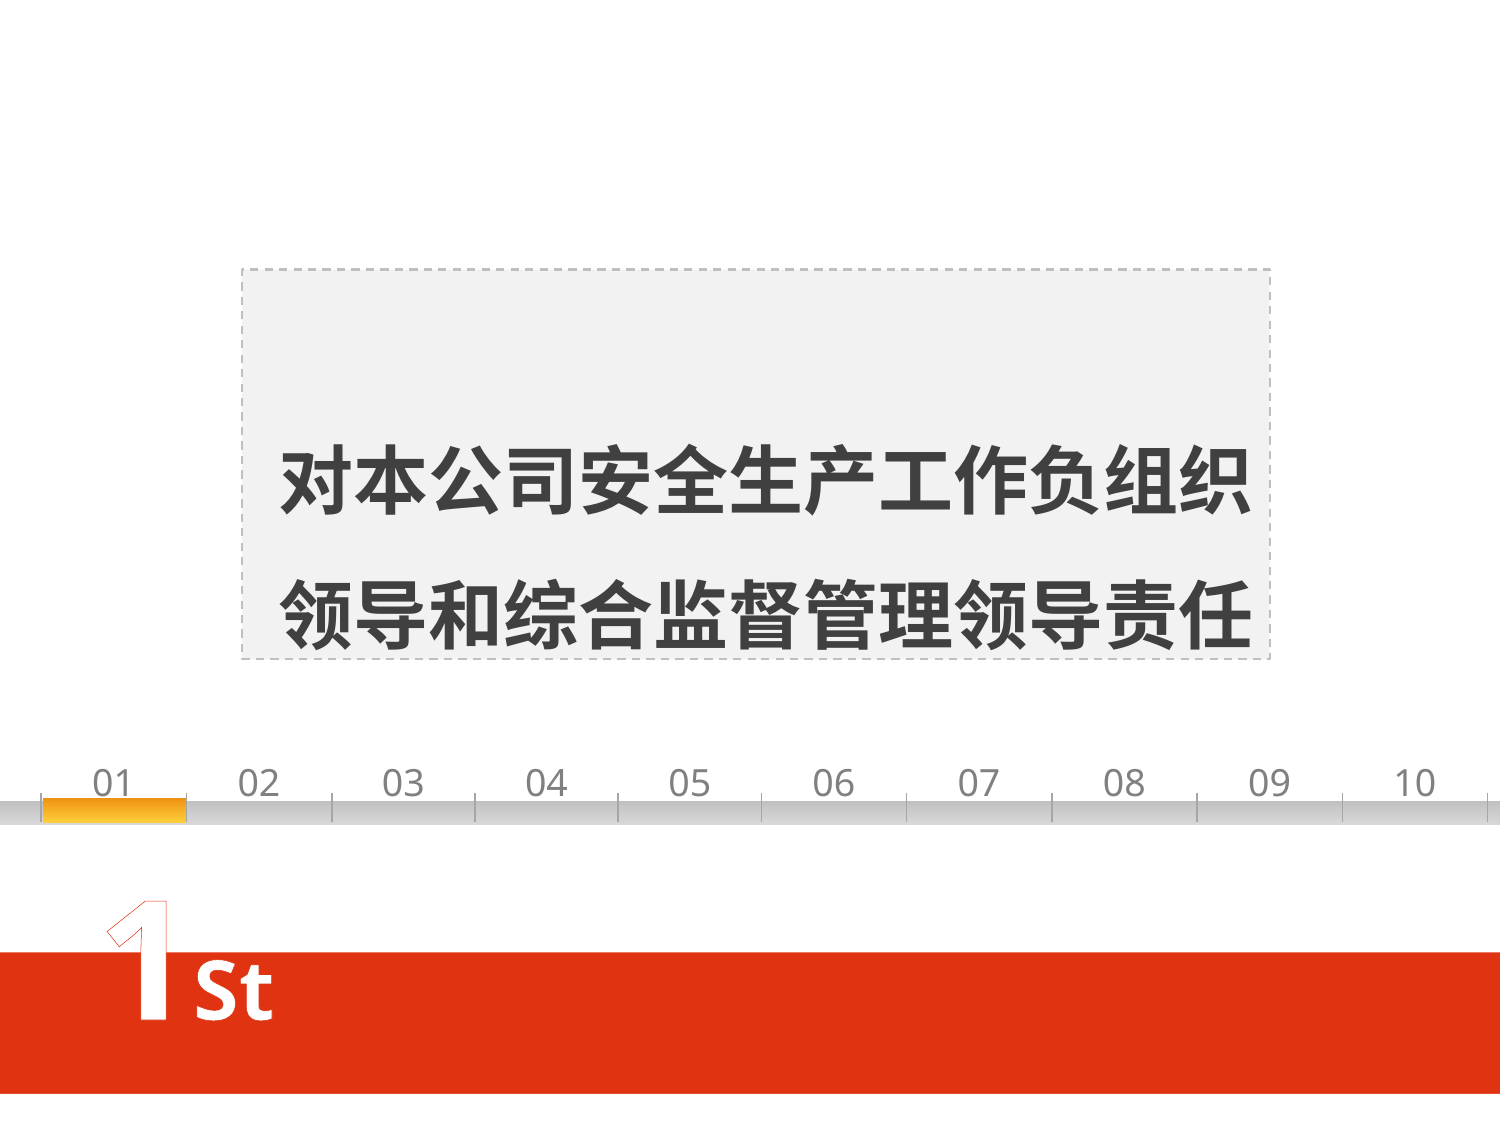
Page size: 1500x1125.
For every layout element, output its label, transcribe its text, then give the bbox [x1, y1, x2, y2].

text_box 01 [77, 751, 151, 812]
text_box [1344, 799, 1485, 827]
text_box [764, 799, 905, 827]
text_box [1489, 799, 1500, 827]
text_box 08 [1088, 751, 1161, 812]
text_box 1St [82, 845, 475, 1061]
text_box 06 [797, 751, 871, 812]
text_box [240, 267, 1272, 661]
text_box 04 [510, 751, 583, 812]
text_box [44, 797, 183, 824]
text_box 10 [1378, 751, 1452, 812]
text_box 05 [653, 751, 726, 812]
text_box 03 [367, 751, 440, 812]
text_box 对本公司安全生产工作负组织领导和综合监督管理领导责任 [263, 381, 1270, 667]
text_box 07 [942, 751, 1016, 812]
text_box [189, 799, 330, 827]
text_box [334, 799, 472, 827]
text_box [1054, 799, 1194, 827]
text_box [620, 799, 759, 827]
text_box [0, 799, 39, 827]
text_box [1198, 799, 1340, 827]
text_box [909, 799, 1050, 827]
text_box 09 [1233, 751, 1307, 812]
text_box 02 [222, 751, 296, 812]
text_box [476, 799, 616, 827]
